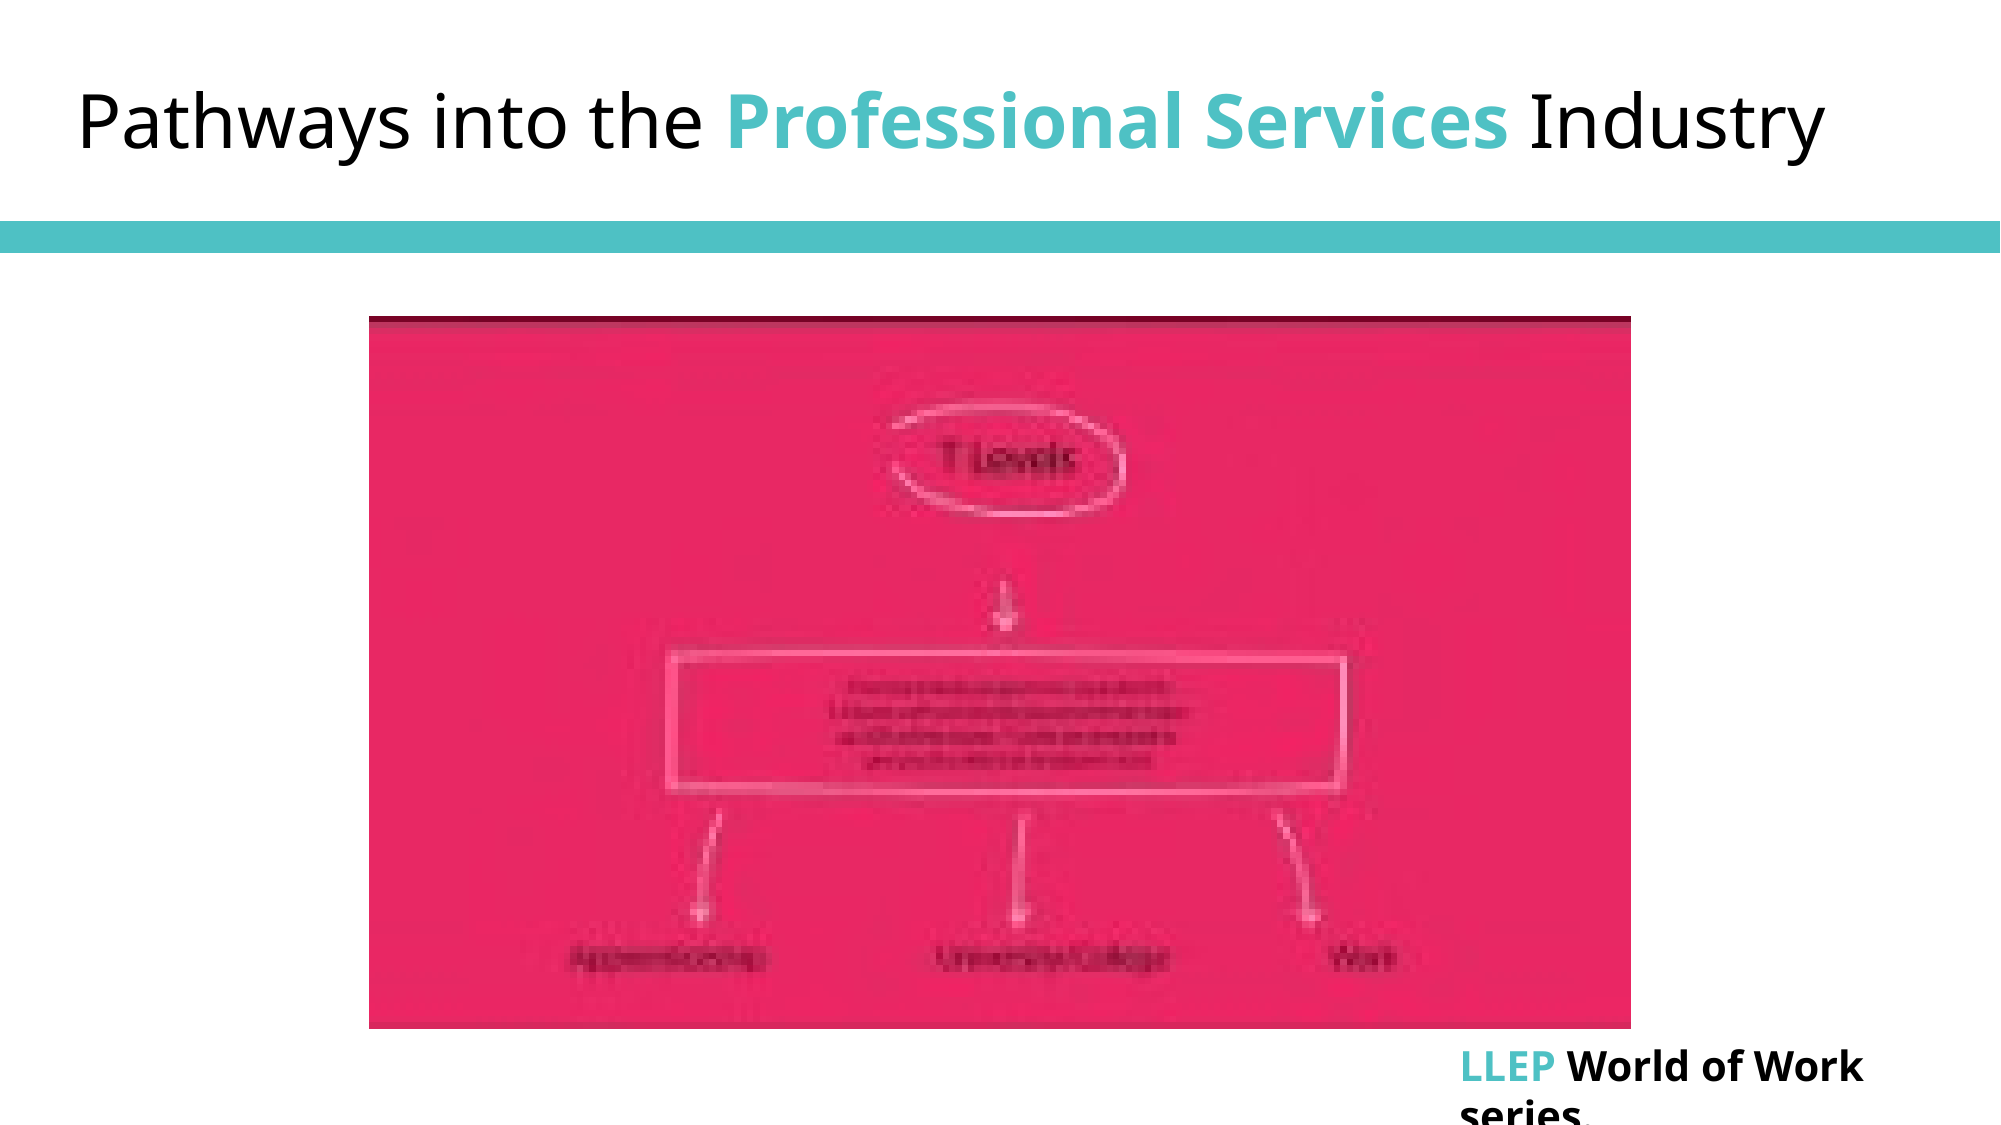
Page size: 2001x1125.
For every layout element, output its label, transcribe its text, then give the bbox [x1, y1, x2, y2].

text_box LLEP World of Work series. [1444, 1032, 2000, 1125]
list Pathways into the Professional Services Industry [61, 76, 2000, 221]
text_box [0, 221, 2000, 253]
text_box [368, 315, 1632, 1030]
